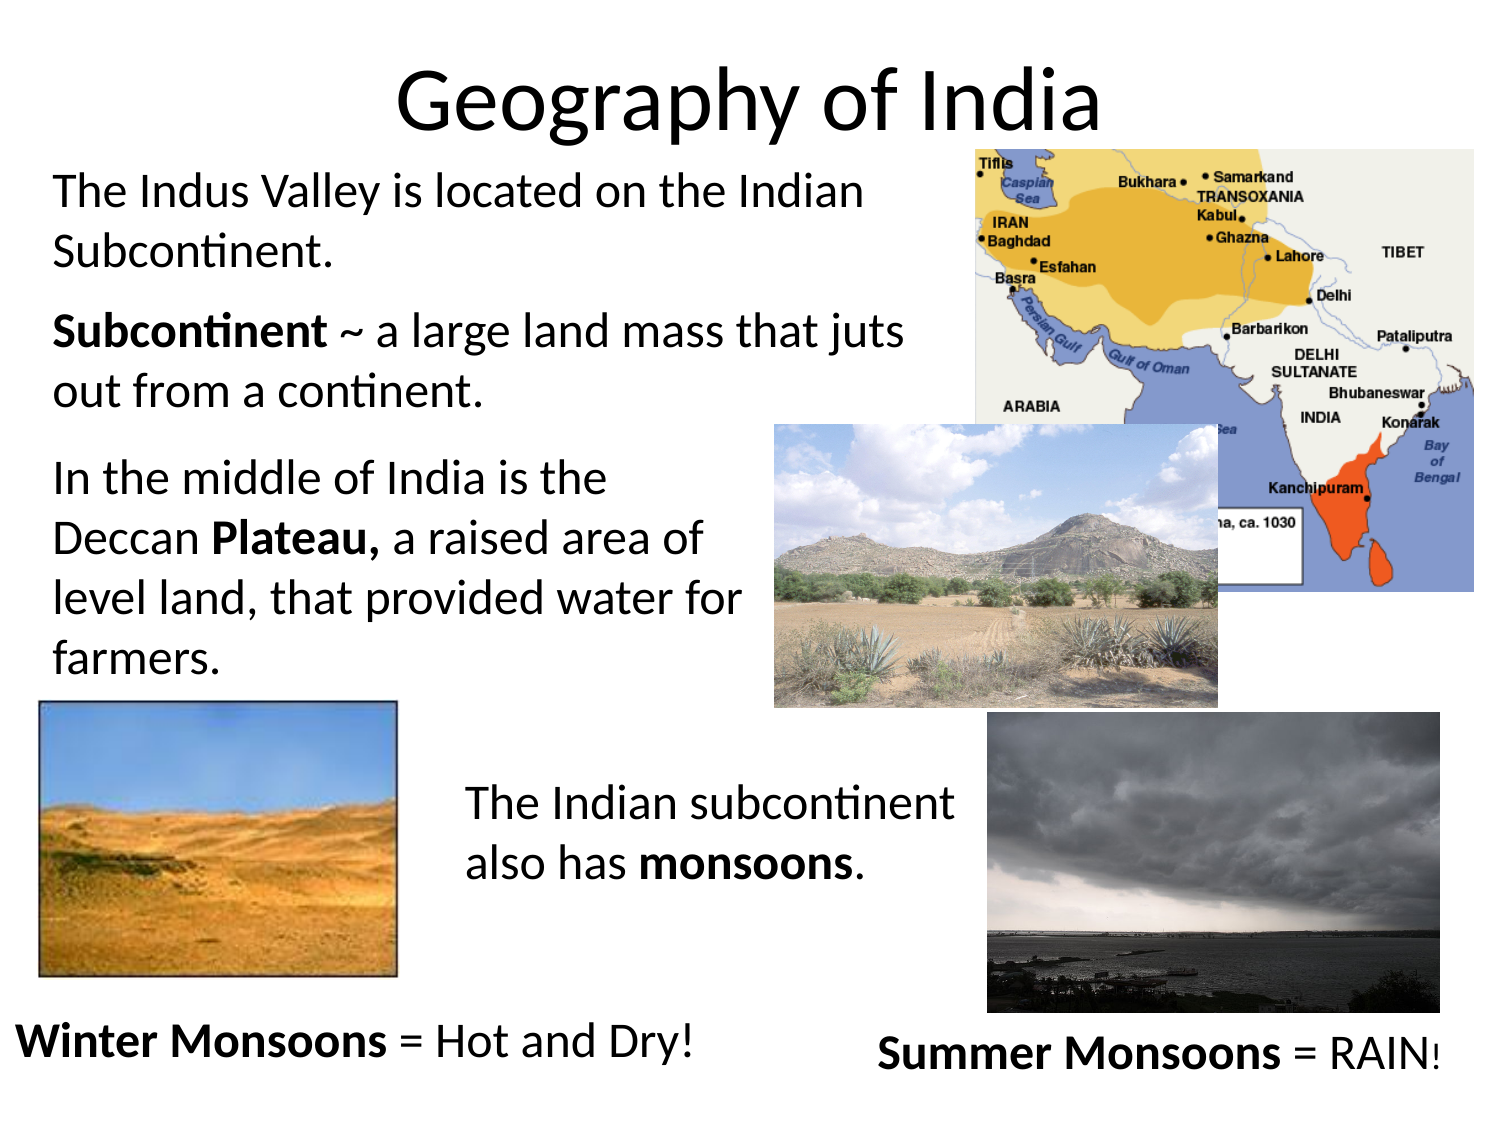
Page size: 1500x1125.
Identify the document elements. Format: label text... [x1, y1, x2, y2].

picture [37, 699, 401, 981]
picture [774, 149, 1474, 709]
text_box The Indus Valley is located on the Indian Subcontinent. Subcontinent ~ a large land mass that juts out from a continent. [37, 149, 950, 425]
text_box Winter Monsoons = Hot and Dry! [0, 999, 738, 1075]
text_box Summer Monsoons = RAIN! [862, 1012, 1475, 1088]
picture [987, 712, 1440, 1013]
text_box The Indian subcontinent also has monsoons. [449, 762, 975, 943]
title Geography of India [75, 0, 1425, 188]
text_box In the middle of India is the Deccan Plateau, a raised area of level land, that provided water for farmers. [37, 437, 769, 693]
